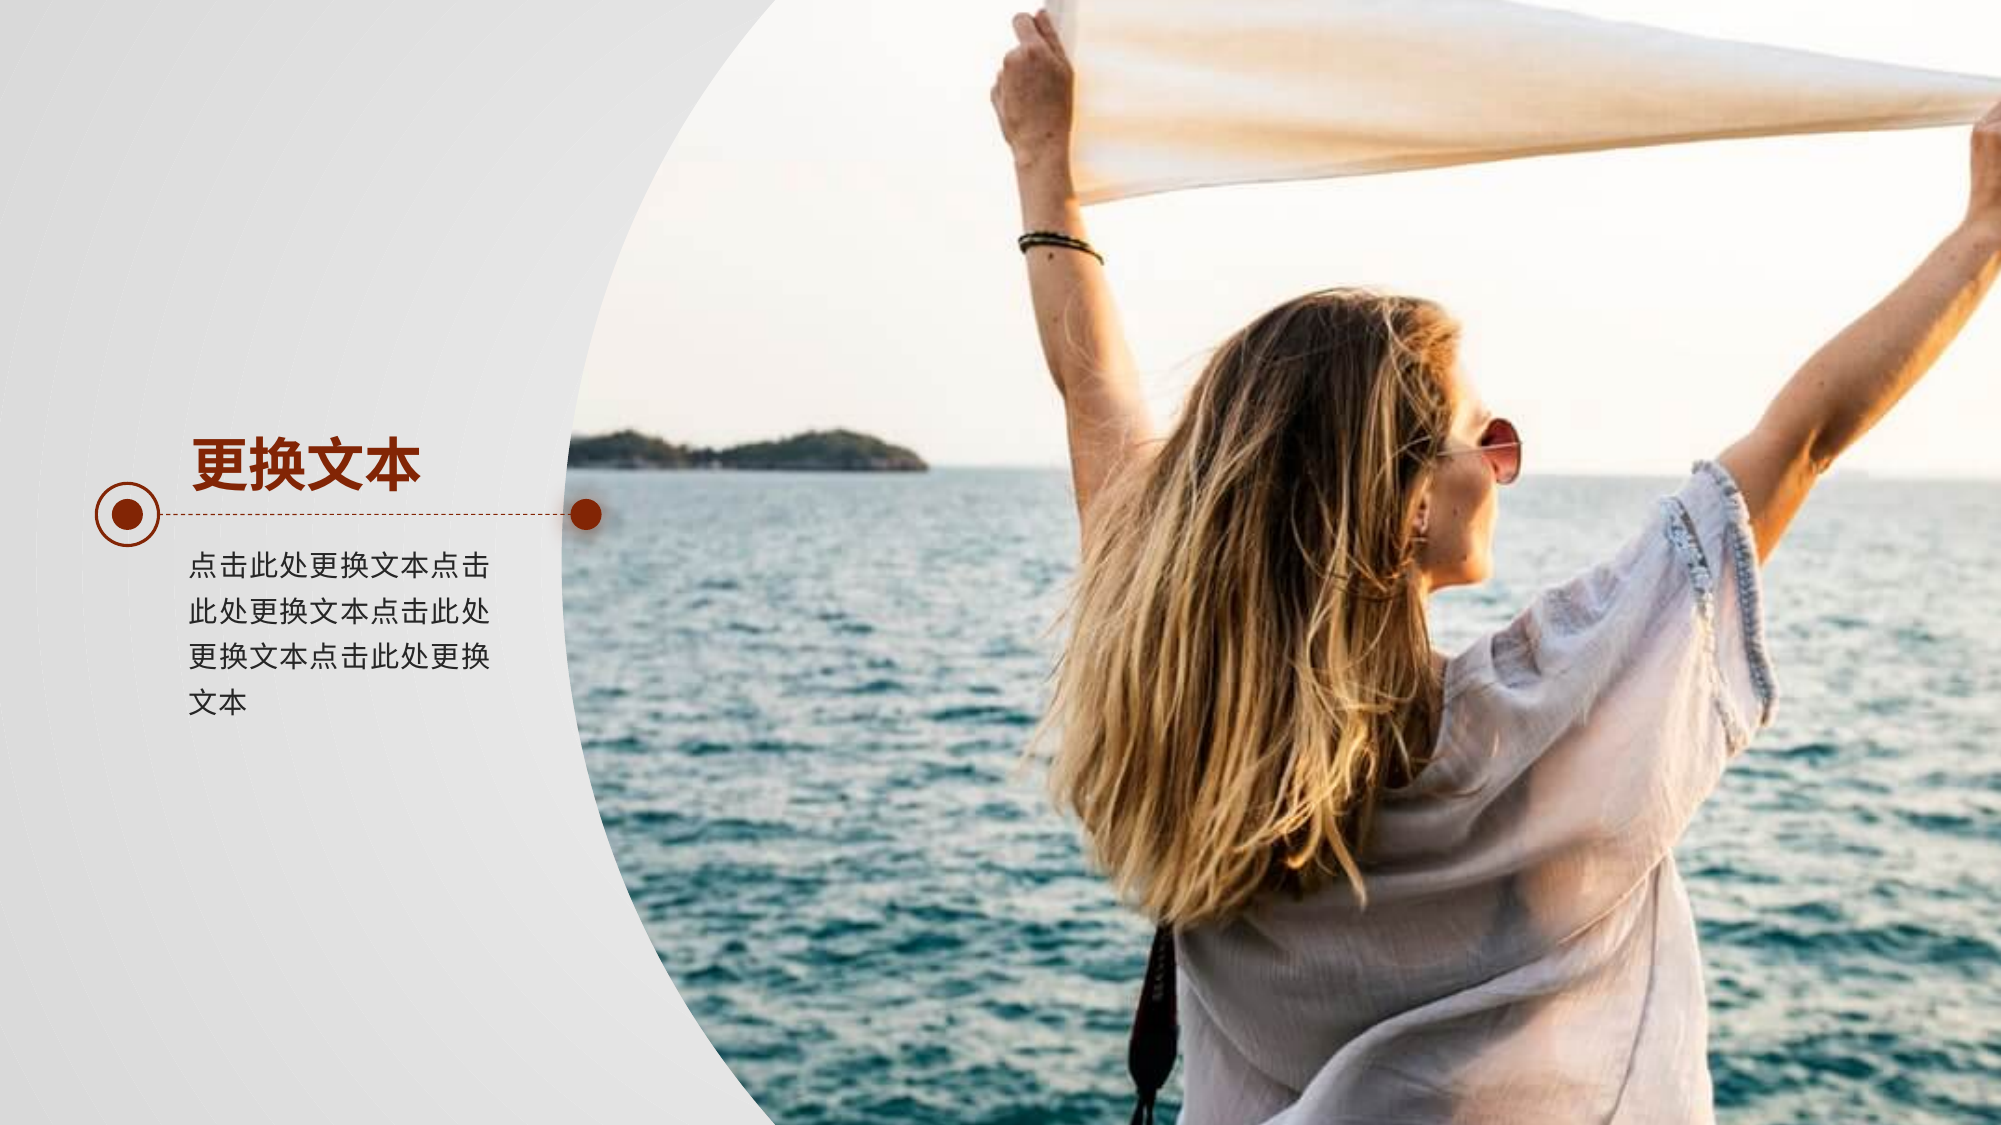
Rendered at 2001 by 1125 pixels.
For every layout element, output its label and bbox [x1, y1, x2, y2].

picture [561, 0, 2001, 1125]
text_box [96, 400, 602, 725]
